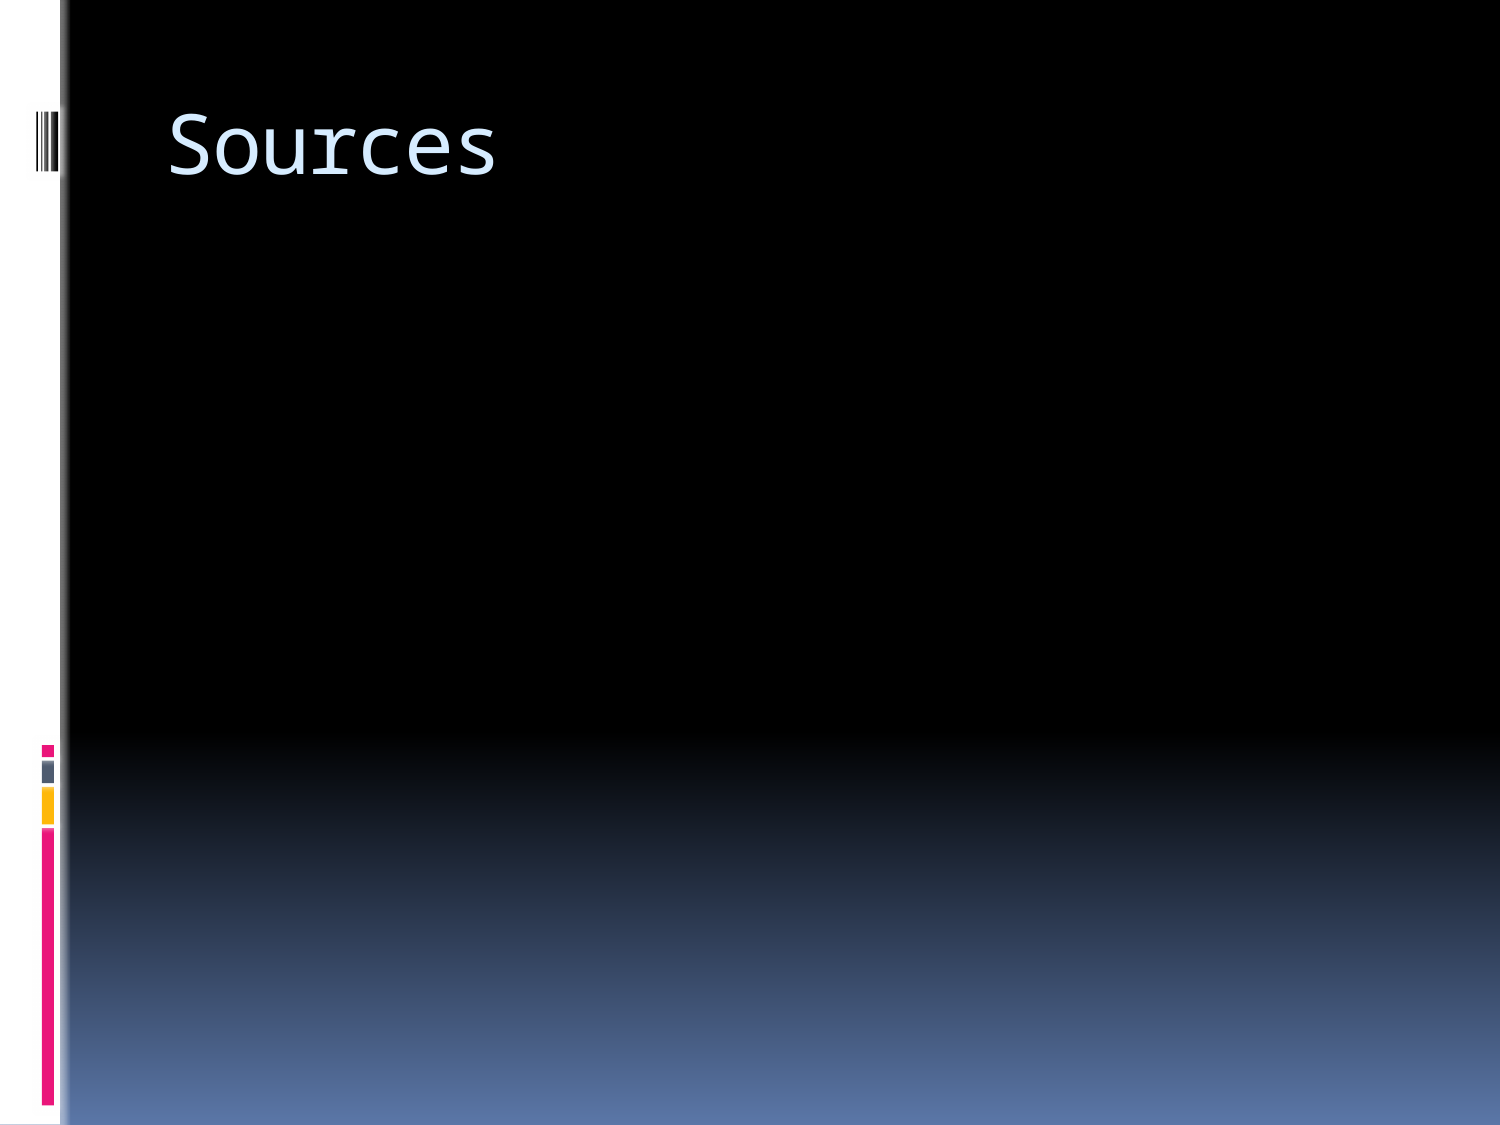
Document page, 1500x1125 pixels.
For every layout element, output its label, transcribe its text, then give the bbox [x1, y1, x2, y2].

title Sources [150, 83, 1425, 234]
